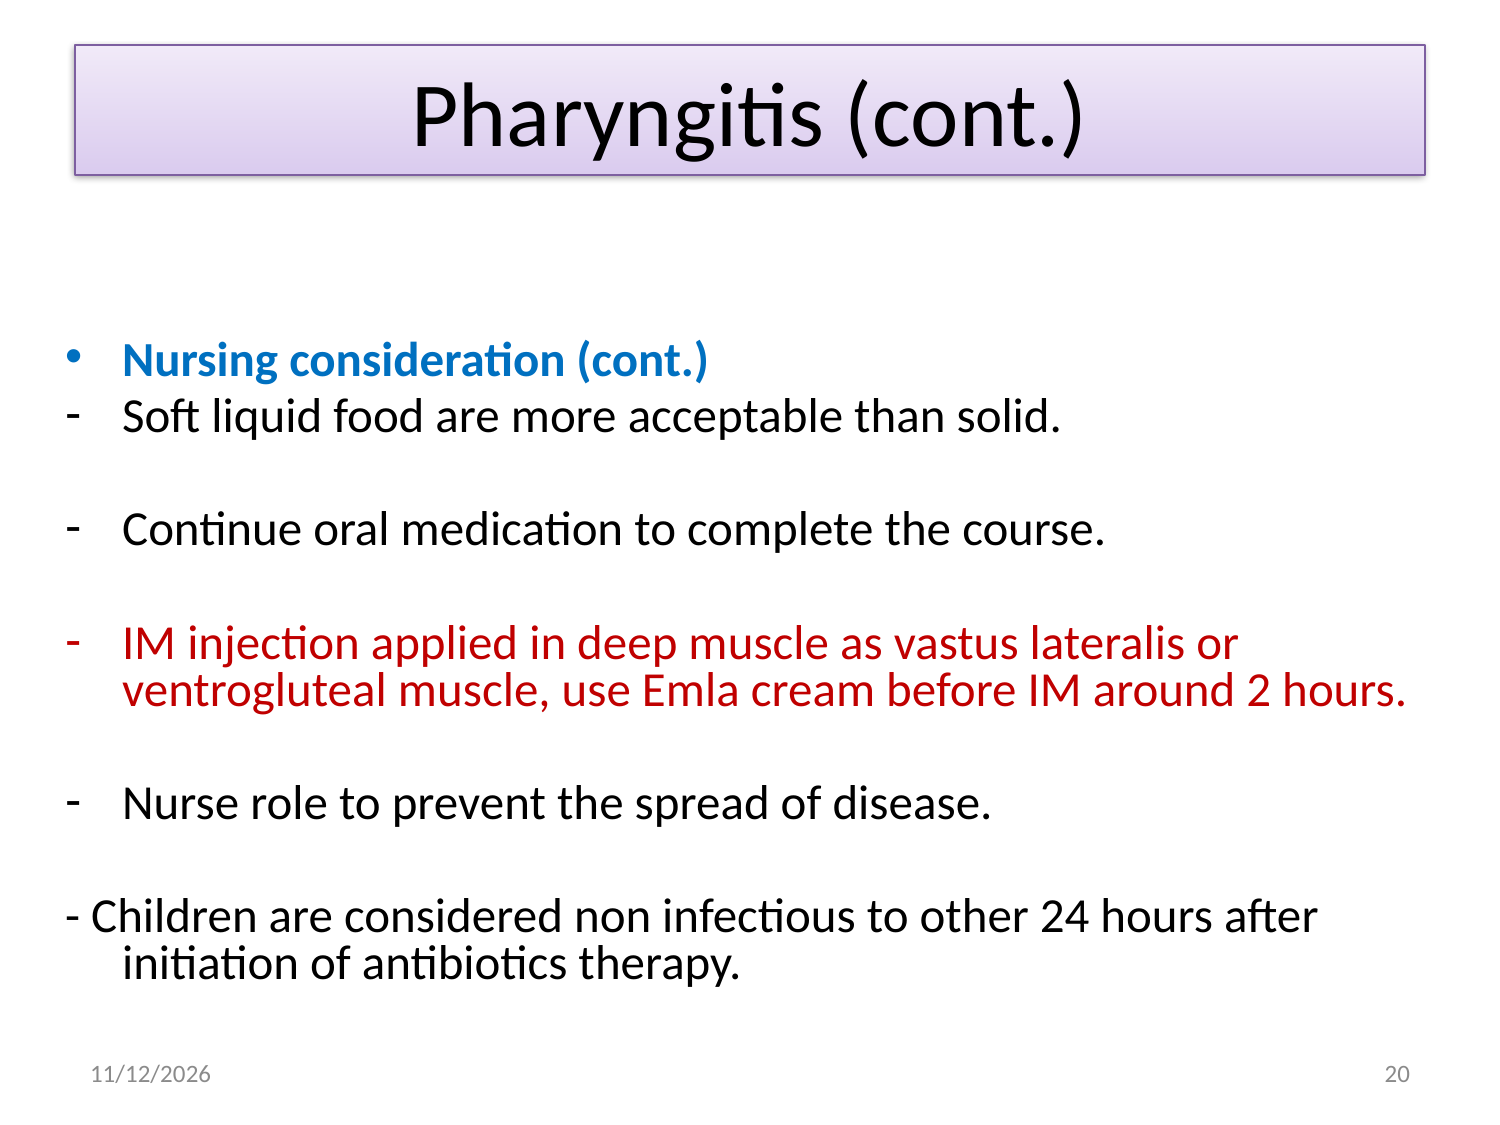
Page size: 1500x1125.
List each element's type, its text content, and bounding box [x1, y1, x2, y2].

slide_number 20 [1074, 1042, 1425, 1103]
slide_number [75, 1042, 425, 1103]
list Nursing consideration (cont.) Soft liquid food are more acceptable than solid. Continue oral medication to complete the course. IM injection applied in deep muscle as vastus lateralis or ventrogluteal muscle, use Emla cream before IM around 2 hours. Nurse role to prevent the spread of disease. - Children are considered non infectious to other 24 hours after initiation of antibiotics therapy. [50, 331, 1469, 1006]
title Pharyngitis (cont.) [74, 44, 1426, 176]
